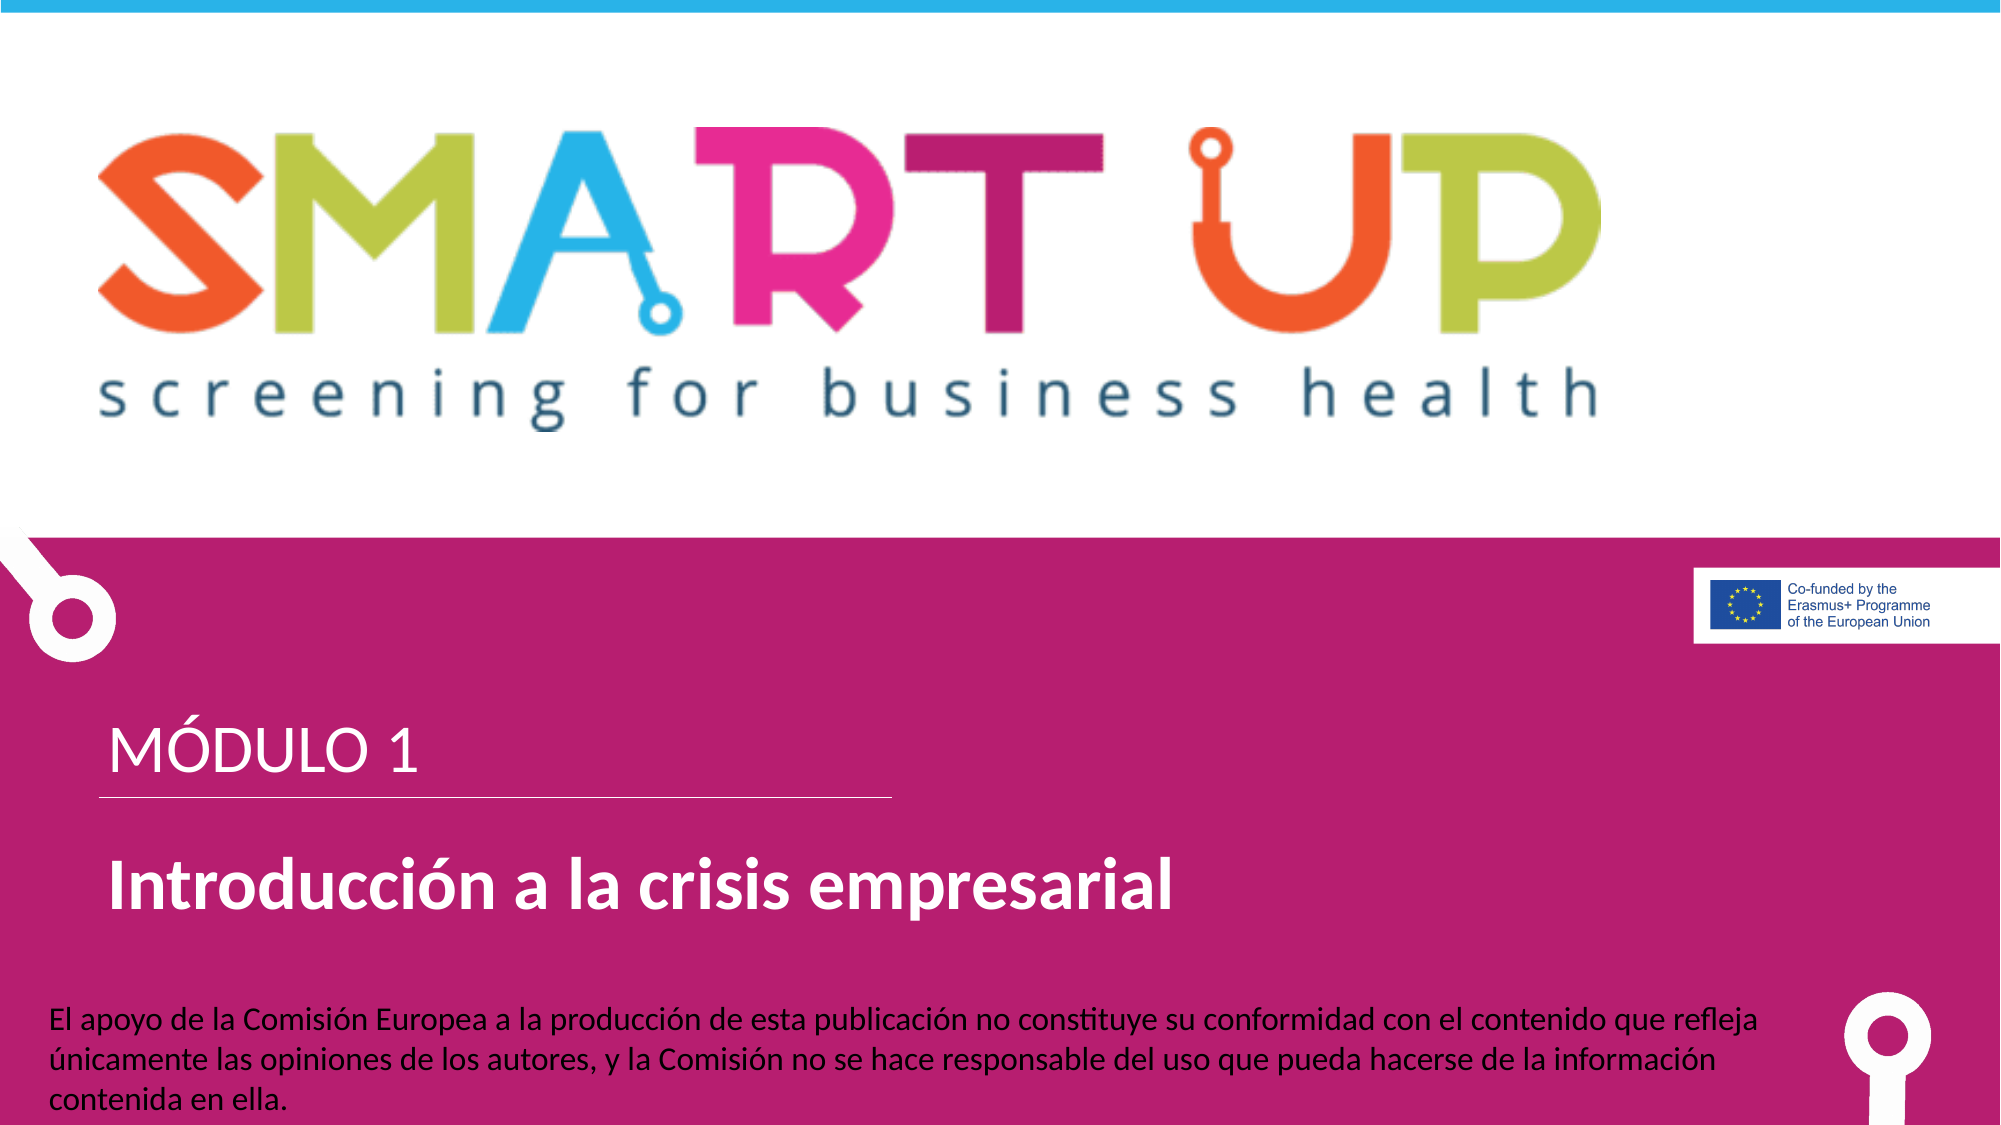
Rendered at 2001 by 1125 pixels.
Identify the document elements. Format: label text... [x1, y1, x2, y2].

picture [1786, 987, 2000, 1125]
picture [0, 527, 147, 697]
text_box El apoyo de la Comisión Europea a la producción de esta publicación no constituye su conformidad con el contenido que refleja únicamente las opiniones de los autores, y la Comisión no se hace responsable del uso que pueda hacerse de la información contenida en ella. [33, 990, 1829, 1125]
picture [98, 127, 1601, 432]
list MÓDULO 1 Introducción a la crisis empresarial [92, 706, 1422, 938]
